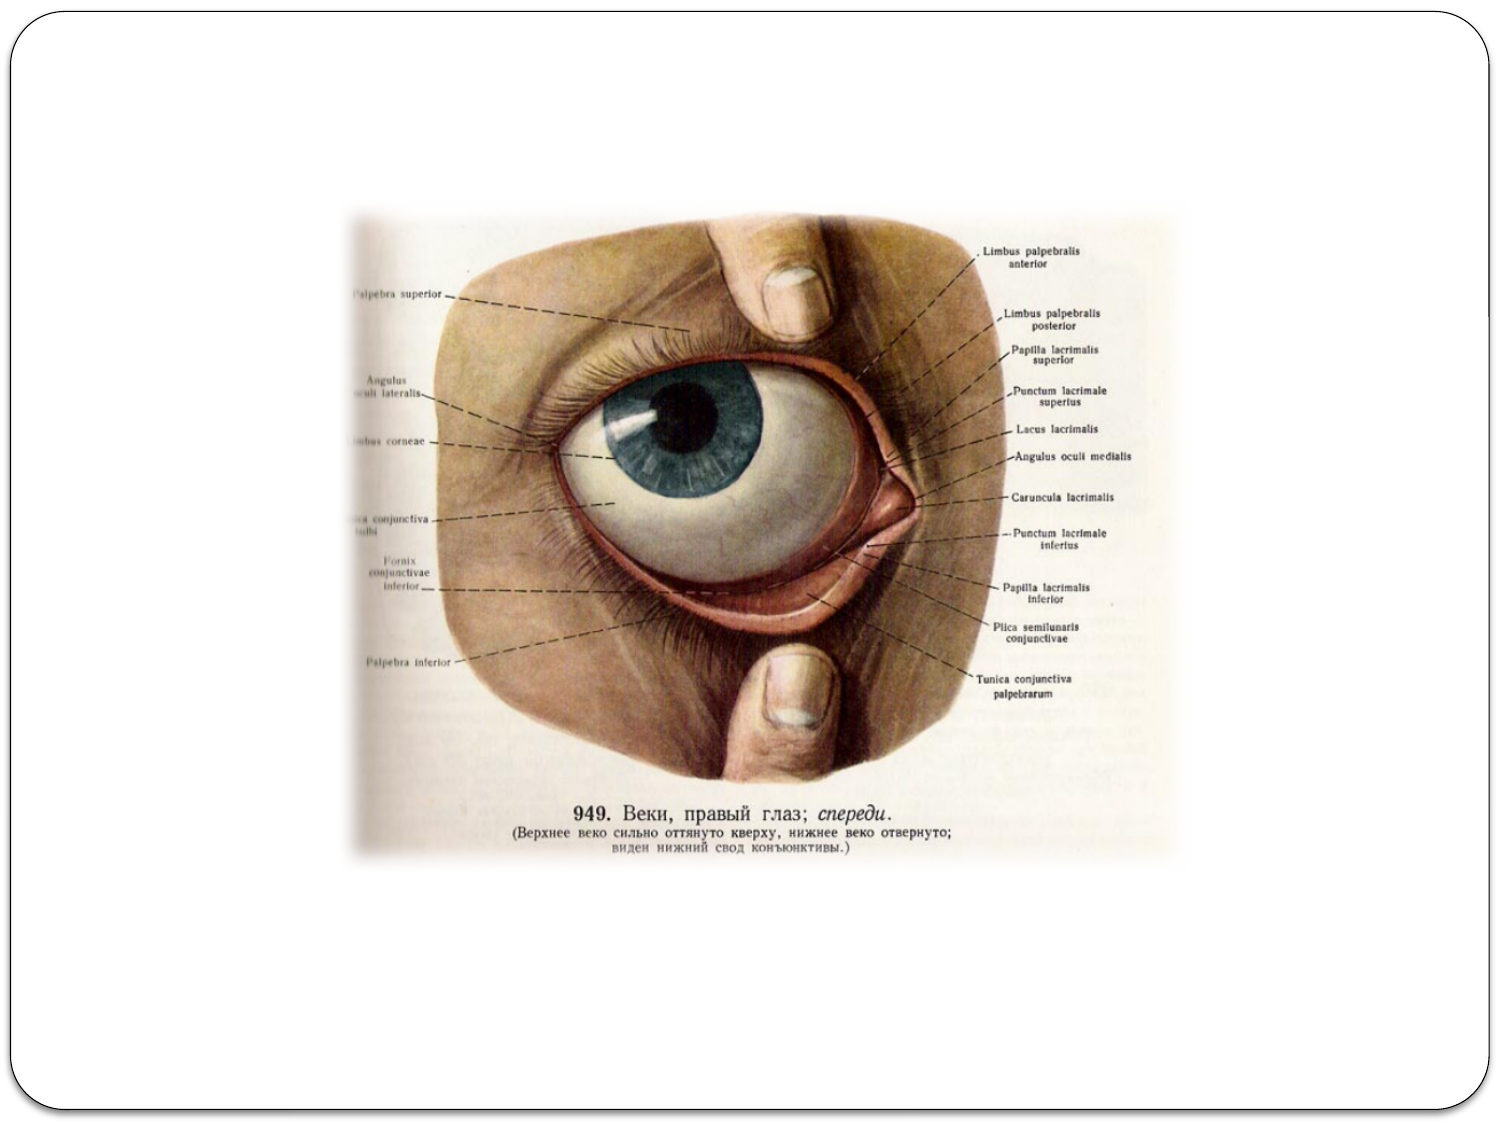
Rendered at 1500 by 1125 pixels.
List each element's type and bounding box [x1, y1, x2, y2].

list [337, 199, 1192, 875]
